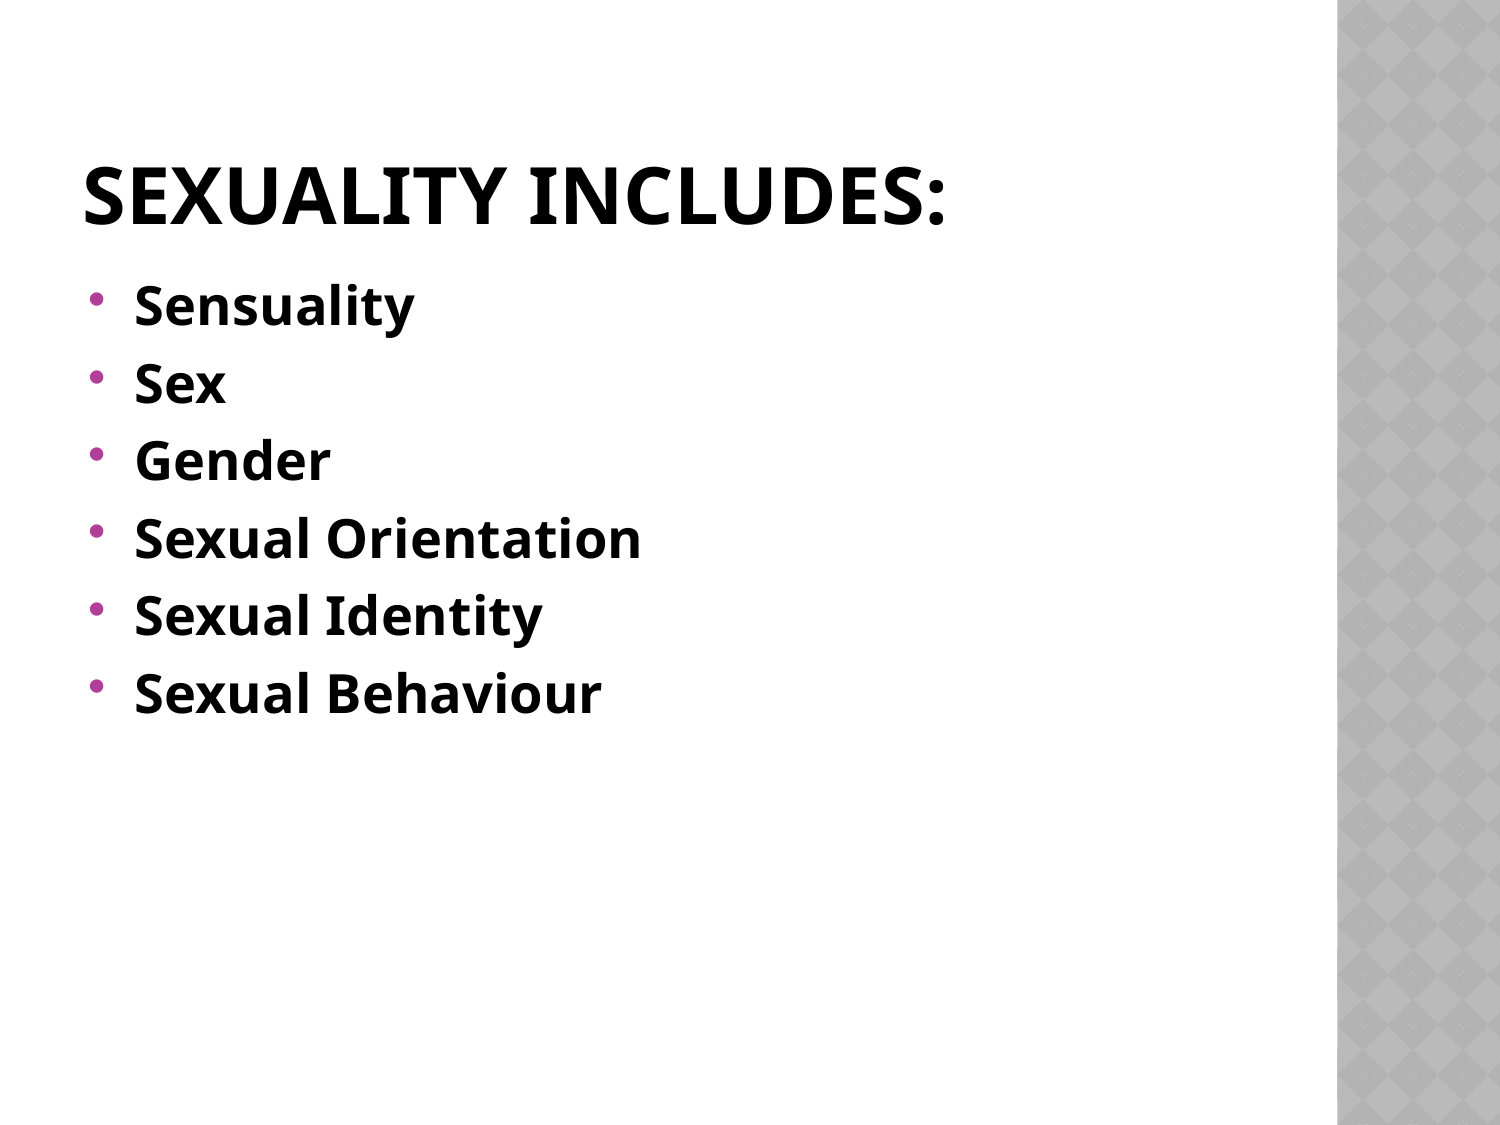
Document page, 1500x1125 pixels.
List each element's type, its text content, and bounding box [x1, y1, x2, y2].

title Sexuality includes: [75, 52, 1263, 241]
list Sensuality Sex Gender Sexual Orientation Sexual Identity Sexual Behaviour [74, 263, 1263, 1060]
